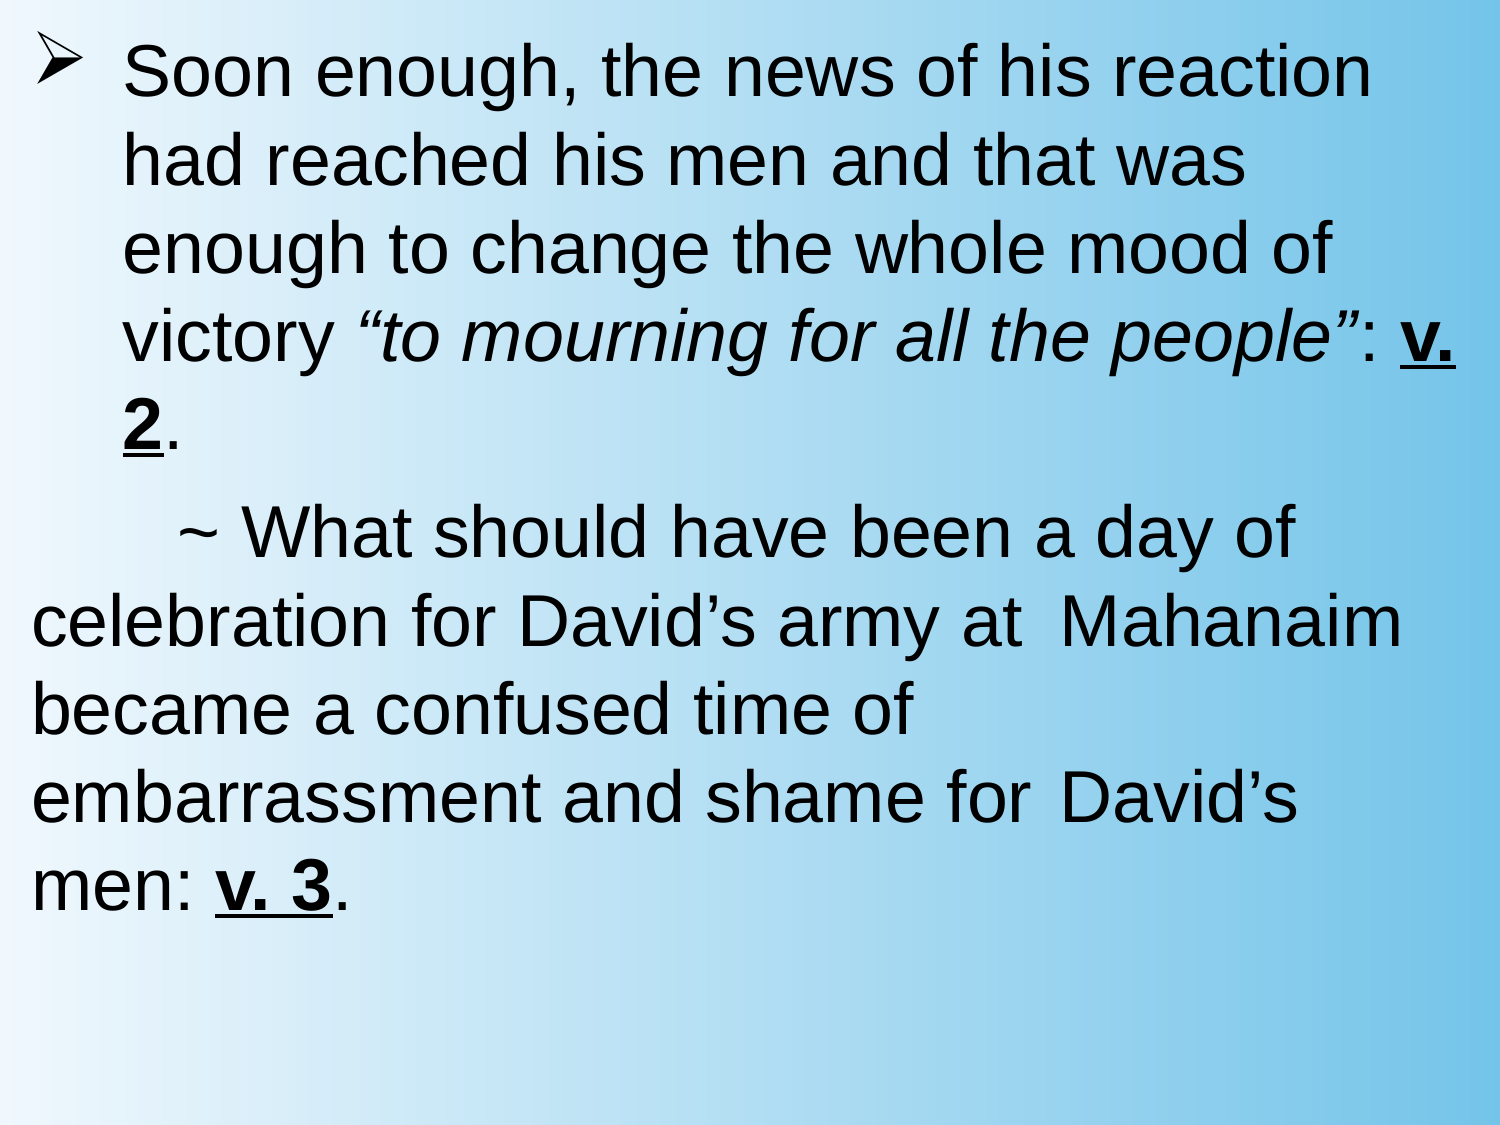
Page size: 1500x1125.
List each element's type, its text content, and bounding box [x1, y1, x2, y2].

subtitle Soon enough, the news of his reaction had reached his men and that was enough to change the whole mood of victory “to mourning for all the people”: v. 2. ~ What should have been a day of celebration for David’s army at Mahanaim became a confused time of embarrassment and shame for David’s men: v. 3. [16, 16, 1482, 1104]
